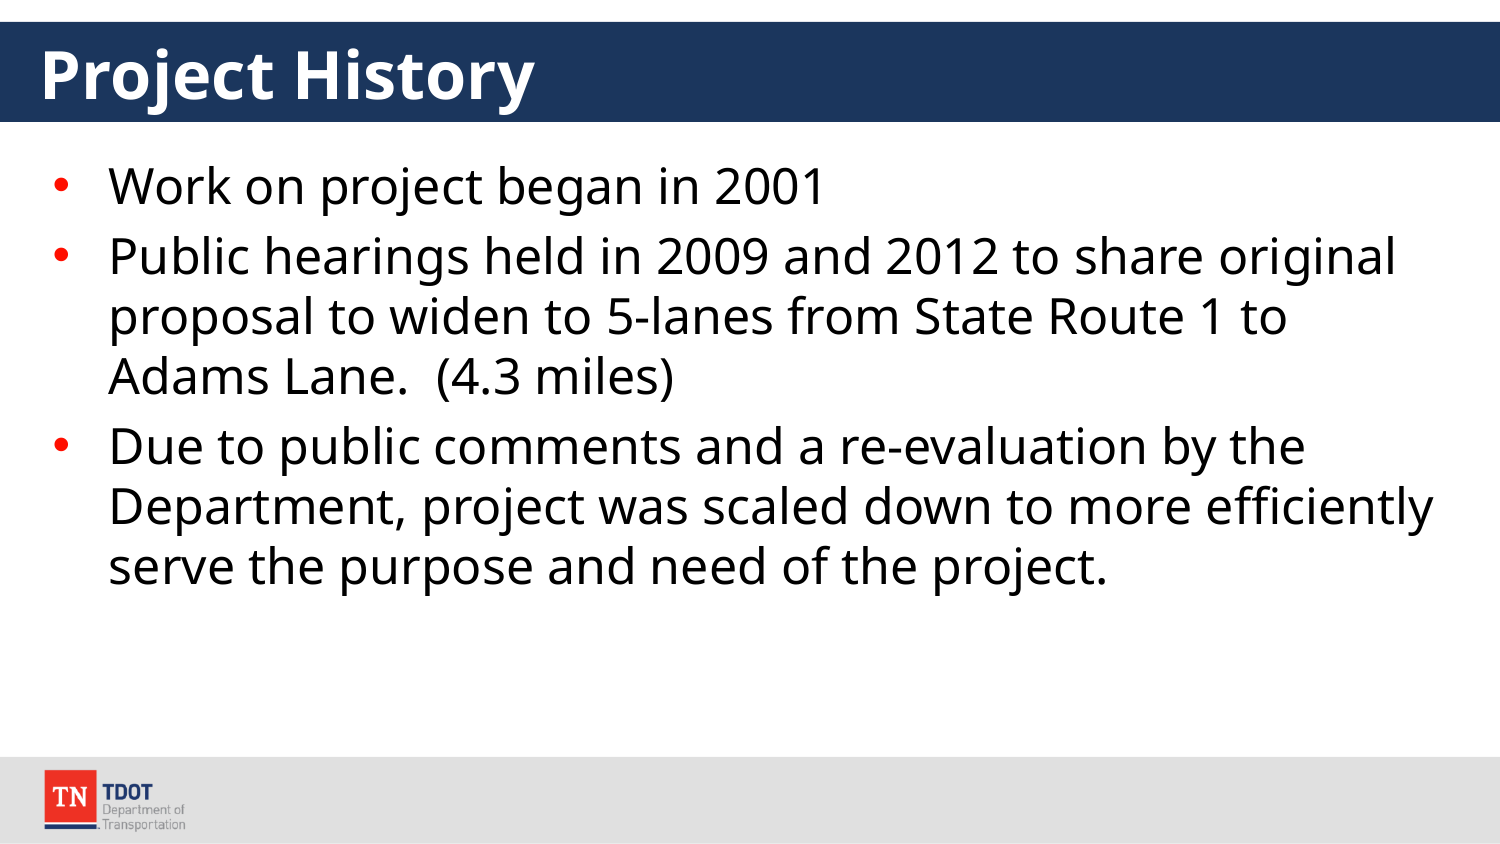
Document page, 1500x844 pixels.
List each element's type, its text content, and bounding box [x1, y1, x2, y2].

picture [37, 757, 194, 844]
title Project History [24, 21, 1475, 124]
list Work on project began in 2001 Public hearings held in 2009 and 2012 to share original proposal to widen to 5-lanes from State Route 1 to Adams Lane. (4.3 miles) Due to public comments and a re-evaluation by the Department, project was scaled down to more efficiently serve the purpose and need of the project. [37, 146, 1475, 757]
